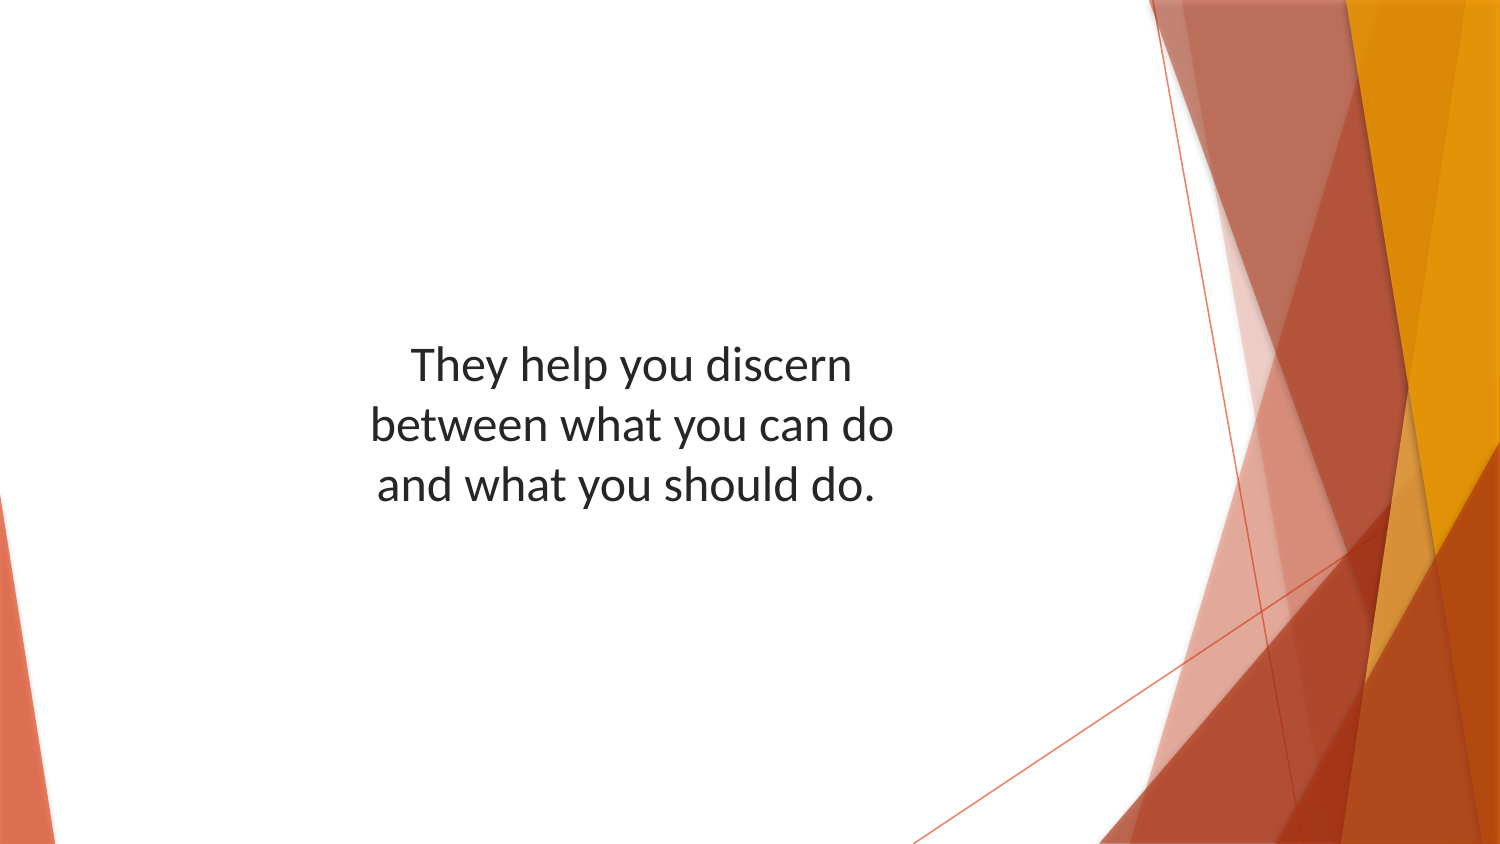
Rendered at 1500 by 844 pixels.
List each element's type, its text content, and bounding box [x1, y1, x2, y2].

list They help you discern between what you can do and what you should do. [312, 197, 951, 647]
